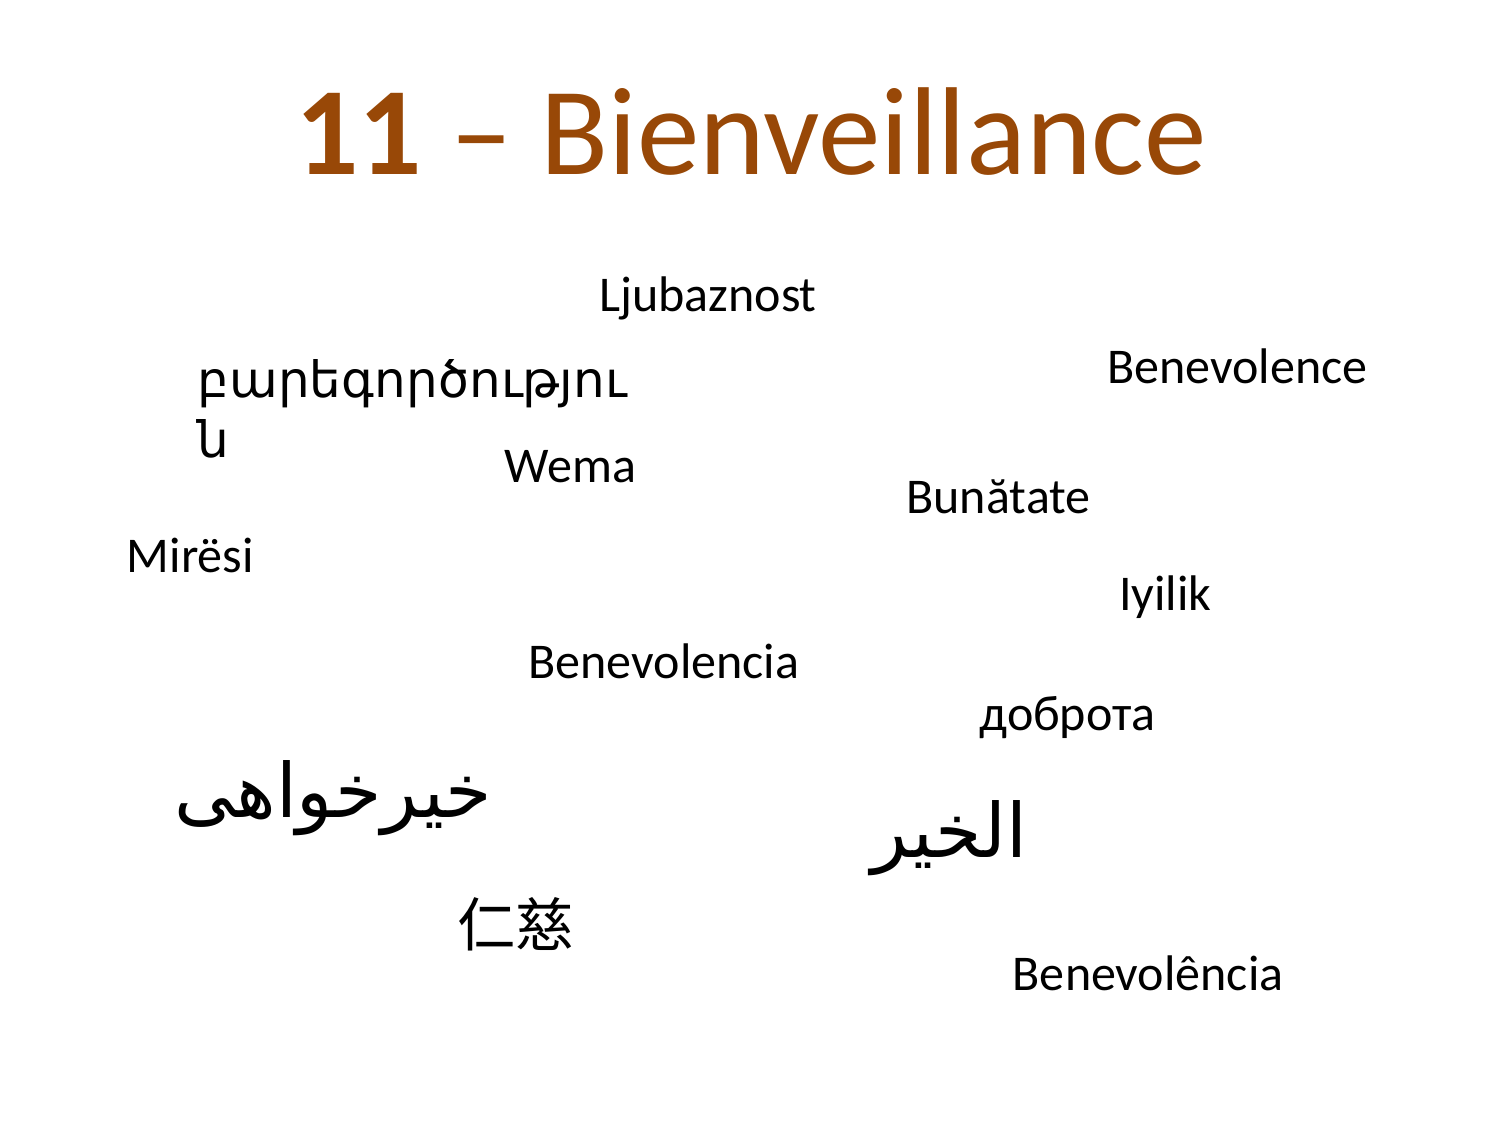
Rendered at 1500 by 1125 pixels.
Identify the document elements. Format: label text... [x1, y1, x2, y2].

text_box Benevolencia [513, 621, 857, 697]
text_box доброта [964, 673, 1244, 748]
text_box Bunătate [891, 456, 1270, 531]
text_box خیرخواهی [159, 734, 514, 840]
text_box Benevolência [998, 933, 1317, 1009]
text_box Wema [490, 425, 833, 501]
text_box Ljubaznost [584, 254, 1034, 329]
text_box الخير [856, 775, 1176, 880]
text_box Benevolence [1092, 326, 1400, 401]
text_box Iyilik [1104, 553, 1341, 628]
text_box բարեգործություն [182, 339, 644, 475]
text_box 仁慈 [442, 881, 644, 966]
title 11 – Bienveillance [76, 42, 1427, 206]
text_box Mirësi [112, 515, 302, 590]
